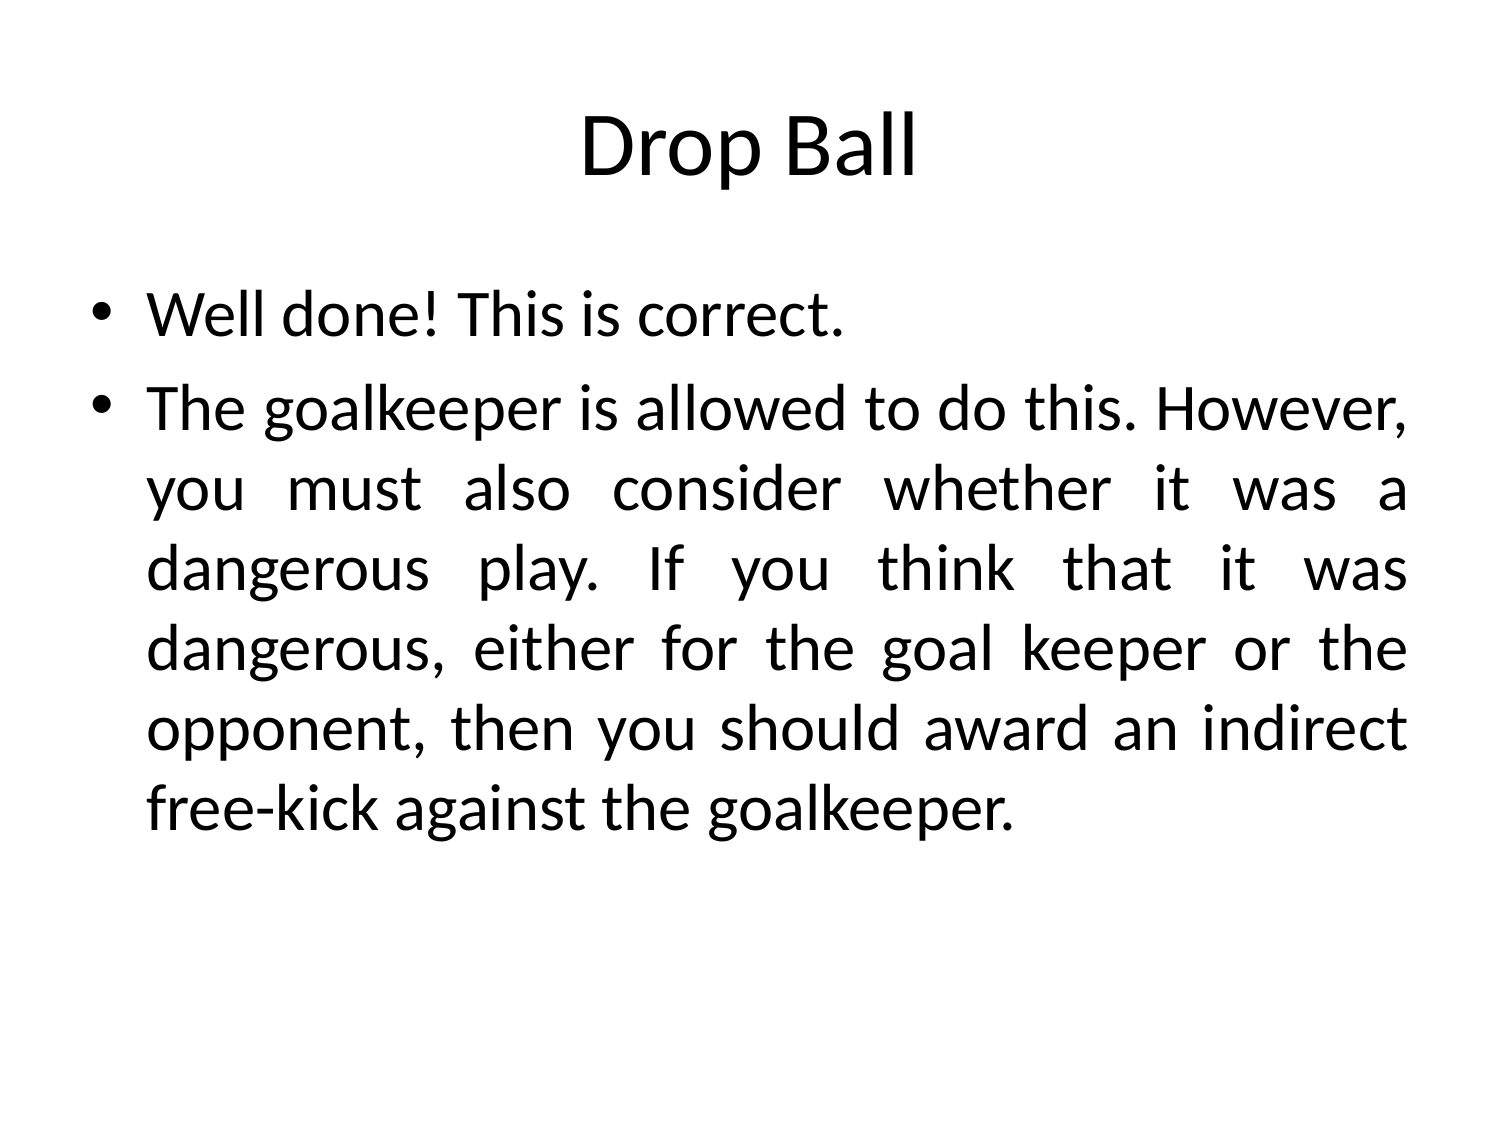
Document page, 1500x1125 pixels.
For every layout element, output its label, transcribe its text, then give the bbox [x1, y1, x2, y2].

title Drop Ball [75, 45, 1425, 233]
list Well done! This is correct. The goalkeeper is allowed to do this. However, you must also consider whether it was a dangerous play. If you think that it was dangerous, either for the goal keeper or the opponent, then you should award an indirect free-kick against the goalkeeper. [75, 262, 1425, 1005]
